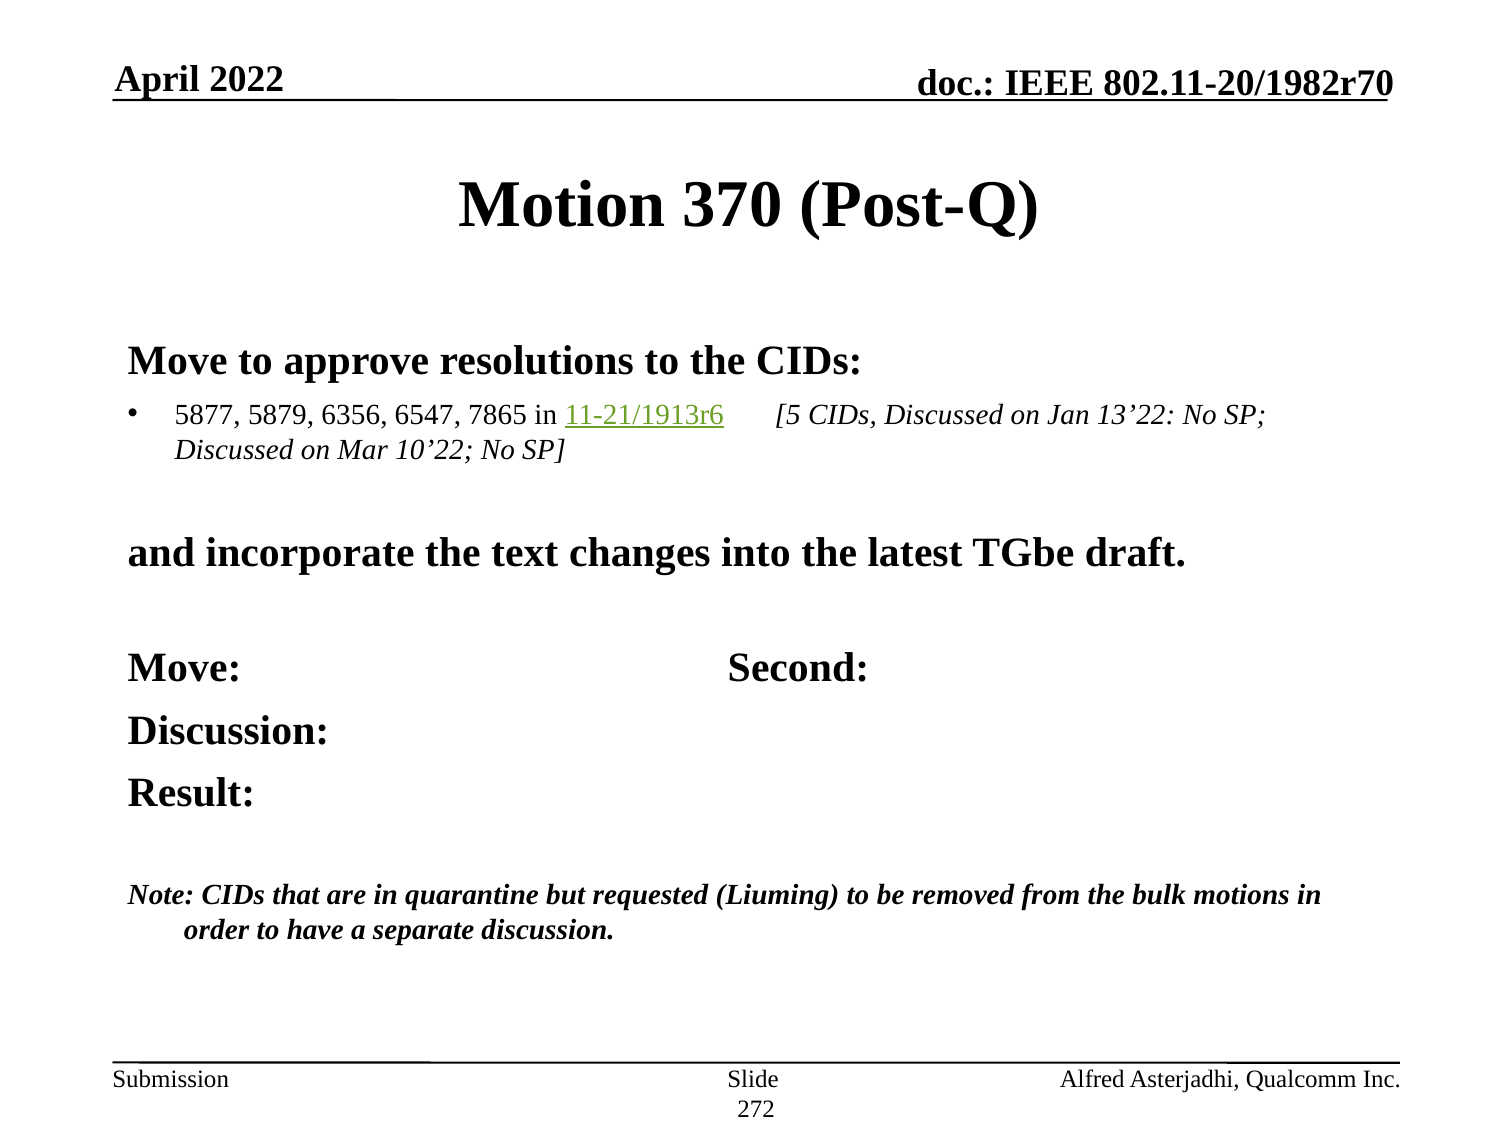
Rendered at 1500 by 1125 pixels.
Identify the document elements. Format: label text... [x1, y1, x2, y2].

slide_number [114, 54, 423, 100]
footer Alfred Asterjadhi, Qualcomm Inc. [878, 1061, 1402, 1093]
slide_number Slide 272 [712, 1061, 800, 1123]
title Motion 370 (Post-Q) [112, 112, 1388, 288]
list Move to approve resolutions to the CIDs: 5877, 5879, 6356, 6547, 7865 in 11-21/1913r6 [5 CIDs, Discussed on Jan 13’22: No SP; Discussed on Mar 10’22; No SP] and incorporate the text changes into the latest TGbe draft. Move: Second: Discussion: Result: Note: CIDs that are in quarantine but requested (Liuming) to be removed from the bulk motions in order to have a separate discussion. [112, 324, 1388, 1000]
